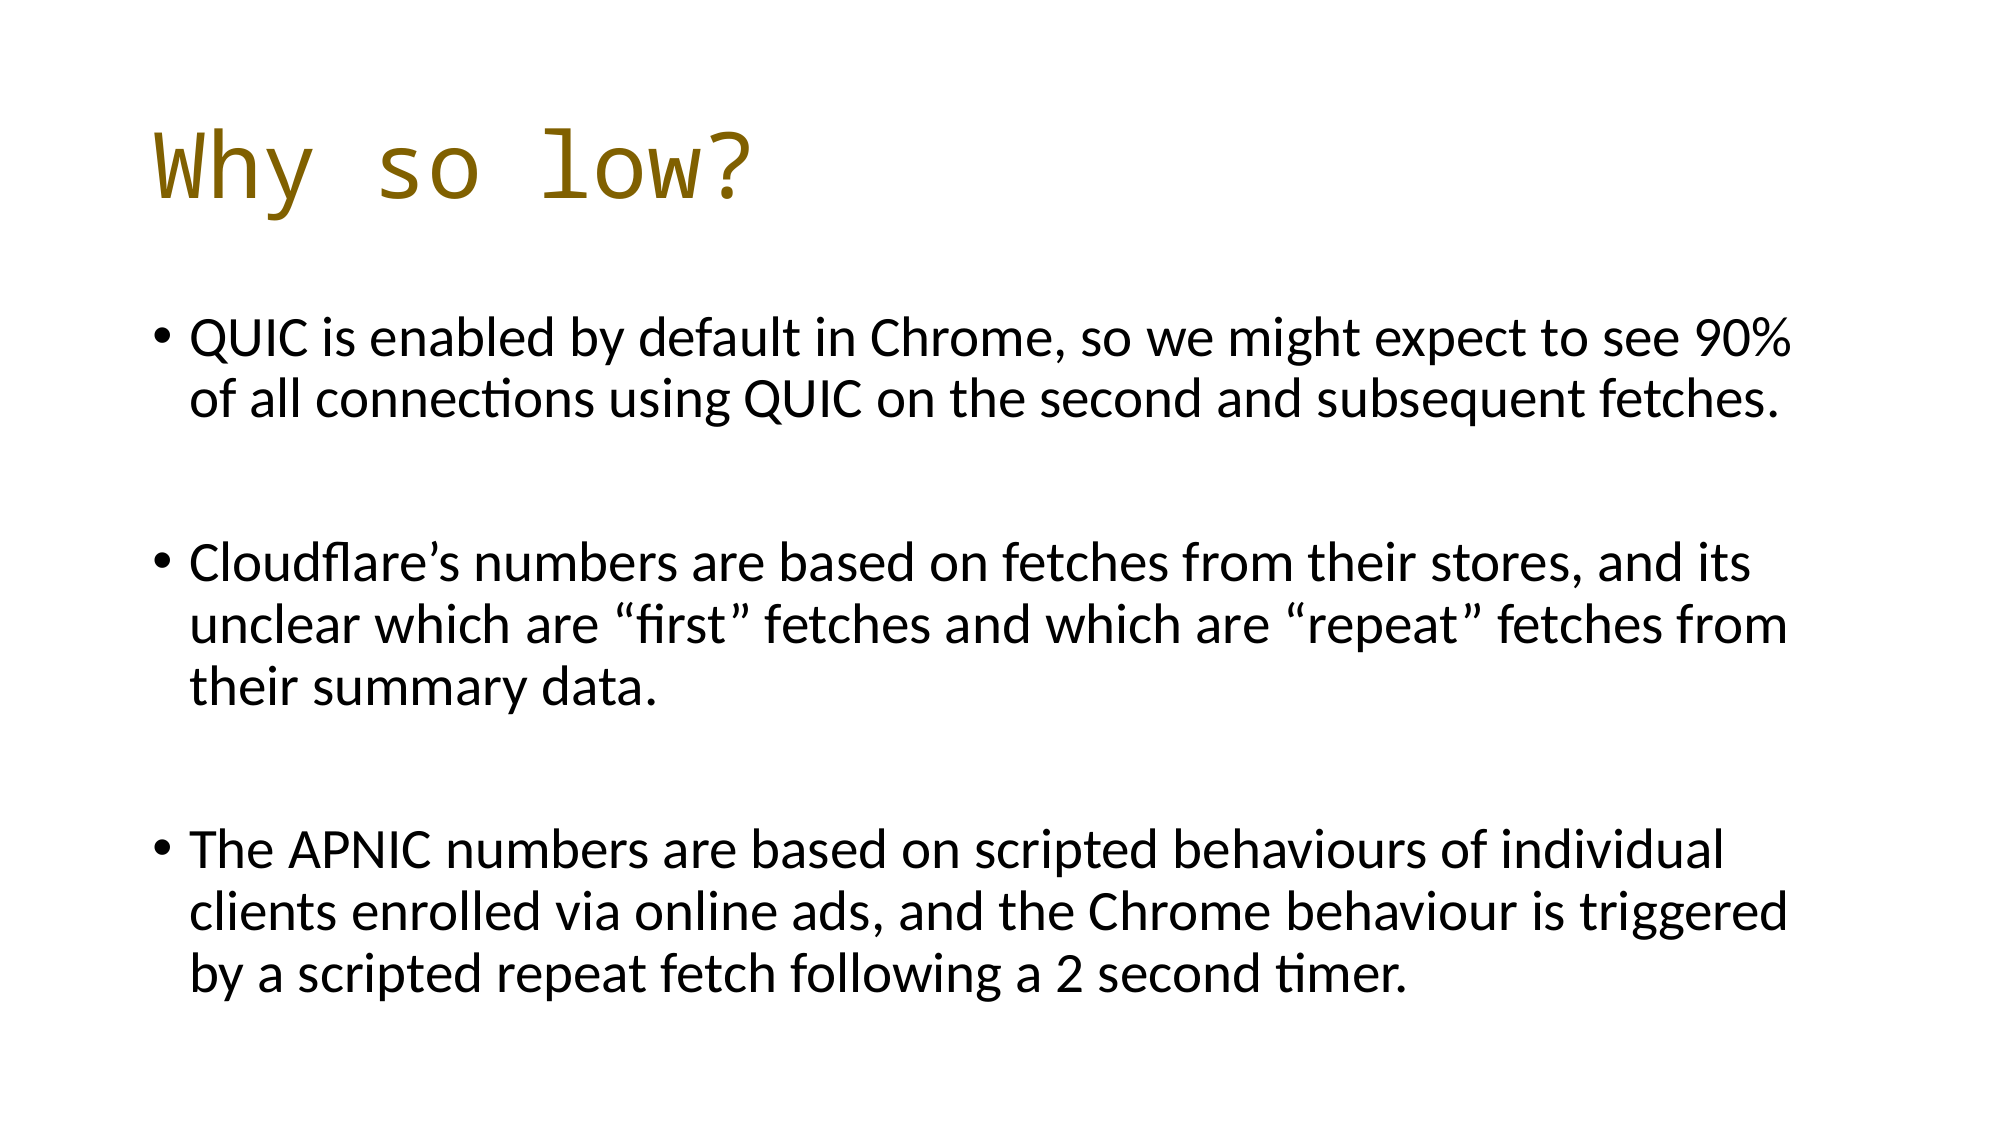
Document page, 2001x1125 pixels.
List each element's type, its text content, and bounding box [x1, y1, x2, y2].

title Why so low? [137, 59, 1863, 278]
list QUIC is enabled by default in Chrome, so we might expect to see 90% of all connections using QUIC on the second and subsequent fetches. Cloudflare’s numbers are based on fetches from their stores, and its unclear which are “first” fetches and which are “repeat” fetches from their summary data. The APNIC numbers are based on scripted behaviours of individual clients enrolled via online ads, and the Chrome behaviour is triggered by a scripted repeat fetch following a 2 second timer. [137, 299, 1863, 1014]
